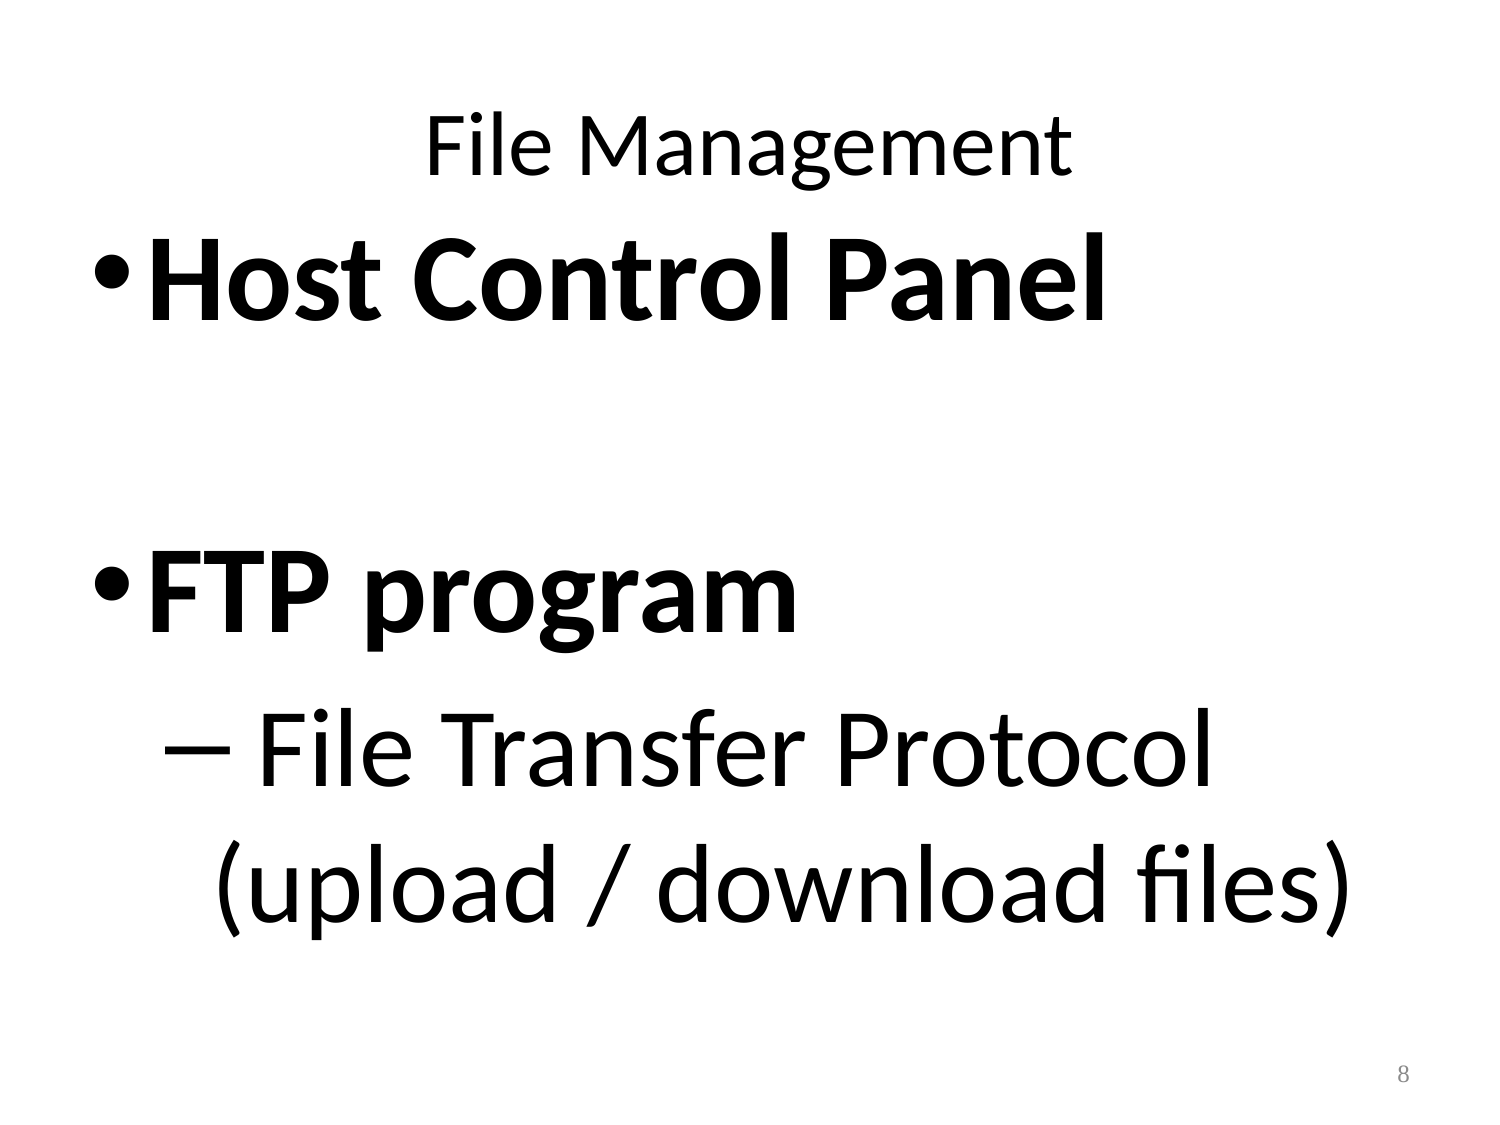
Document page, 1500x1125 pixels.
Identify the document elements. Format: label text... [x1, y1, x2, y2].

title File Management [75, 45, 1425, 187]
slide_number 8 [1074, 1042, 1425, 1103]
list Host Control Panel FTP program File Transfer Protocol (upload / download files) [75, 187, 1438, 993]
